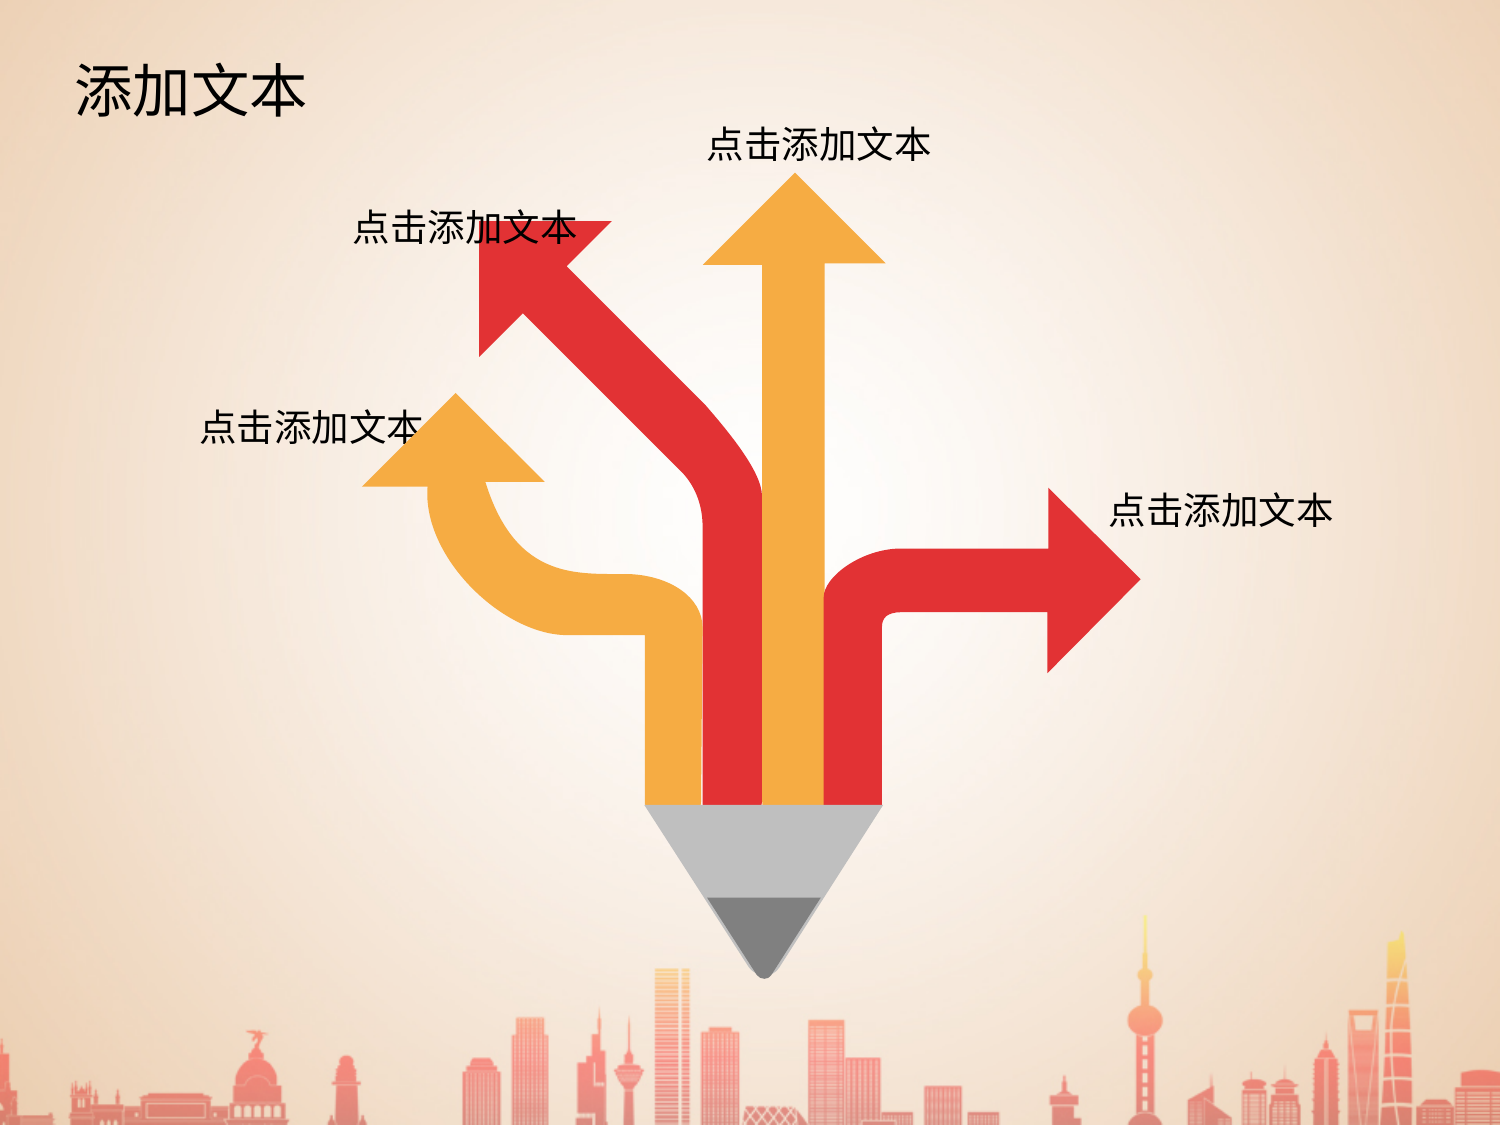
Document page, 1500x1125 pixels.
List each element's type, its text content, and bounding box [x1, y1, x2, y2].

text_box [360, 390, 705, 803]
text_box 点击添加文本 [184, 397, 440, 457]
text_box [705, 895, 823, 981]
text_box [477, 257, 760, 802]
text_box [642, 802, 886, 976]
text_box 点击添加文本 [692, 113, 947, 174]
text_box [593, 218, 614, 243]
text_box [700, 170, 888, 802]
text_box [821, 485, 1143, 803]
text_box 点击添加文本 [337, 196, 593, 257]
text_box 添加文本 [60, 46, 323, 132]
text_box 点击添加文本 [1093, 479, 1349, 540]
picture [0, 0, 1500, 1125]
